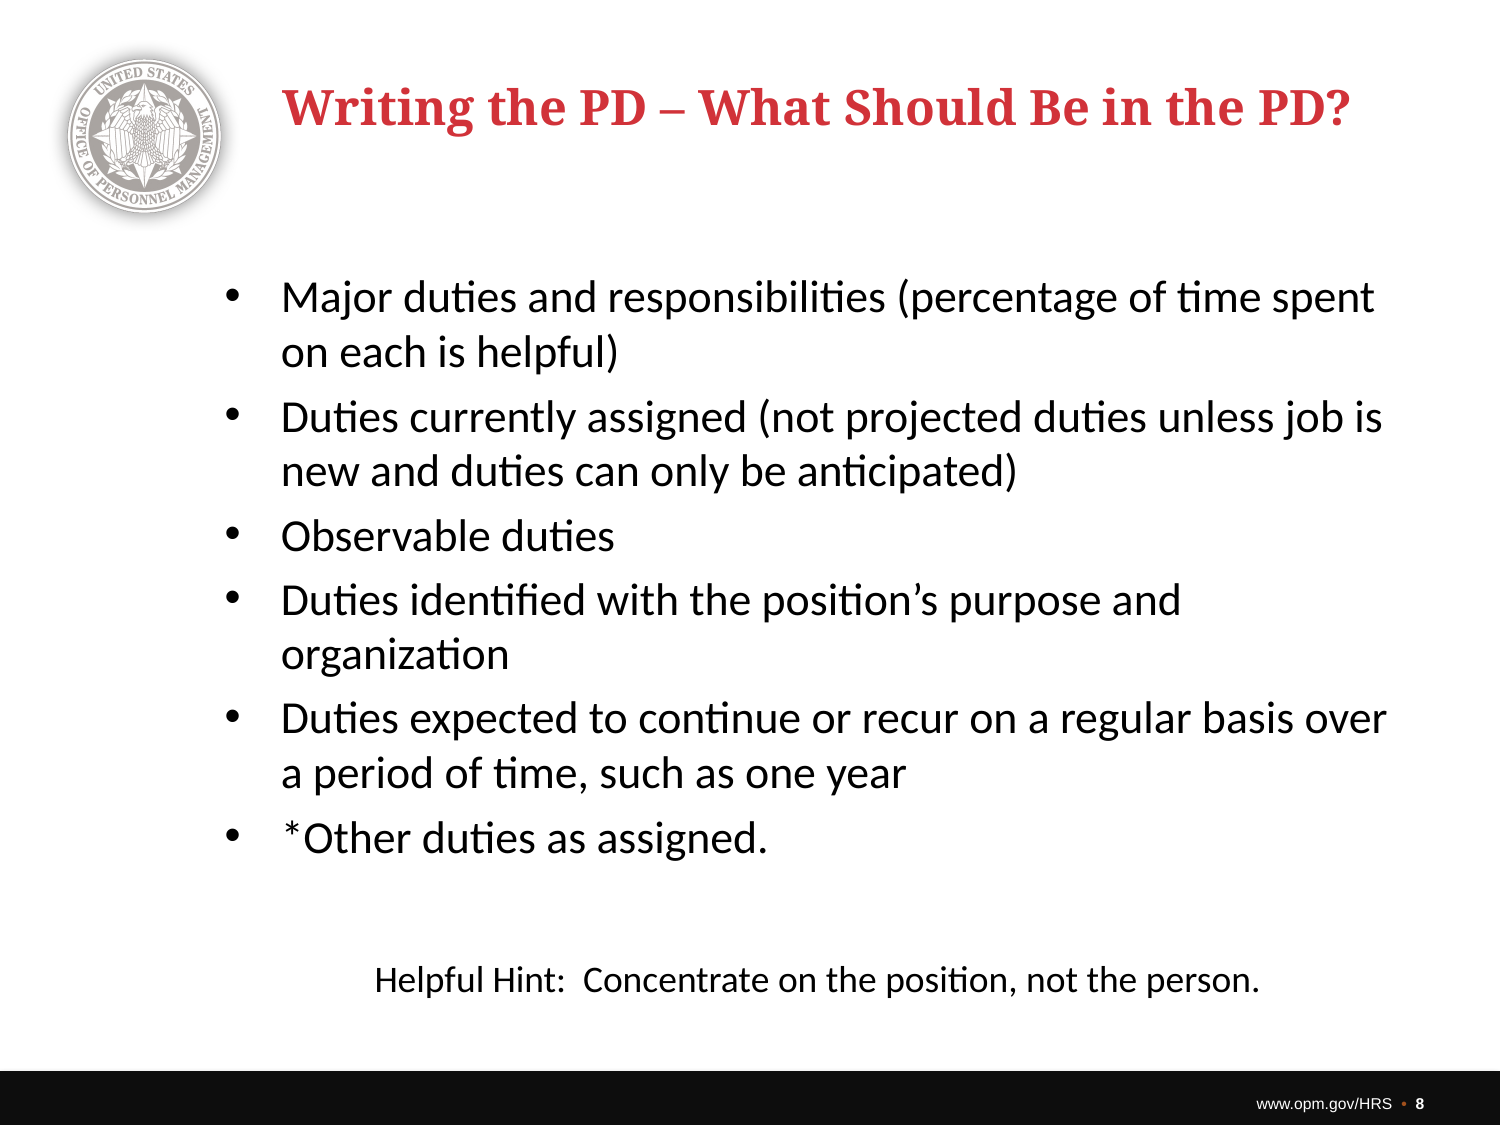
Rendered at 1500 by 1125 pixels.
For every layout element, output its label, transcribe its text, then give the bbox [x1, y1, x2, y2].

picture [41, 36, 241, 231]
title Writing the PD – What Should Be in the PD? [267, 45, 1425, 167]
list Major duties and responsibilities (percentage of time spent on each is helpful) Duties currently assigned (not projected duties unless job is new and duties can only be anticipated) Observable duties Duties identified with the position’s purpose and organization Duties expected to continue or recur on a regular basis over a period of time, such as one year *Other duties as assigned. Helpful Hint: Concentrate on the position, not the person. [209, 259, 1425, 1100]
